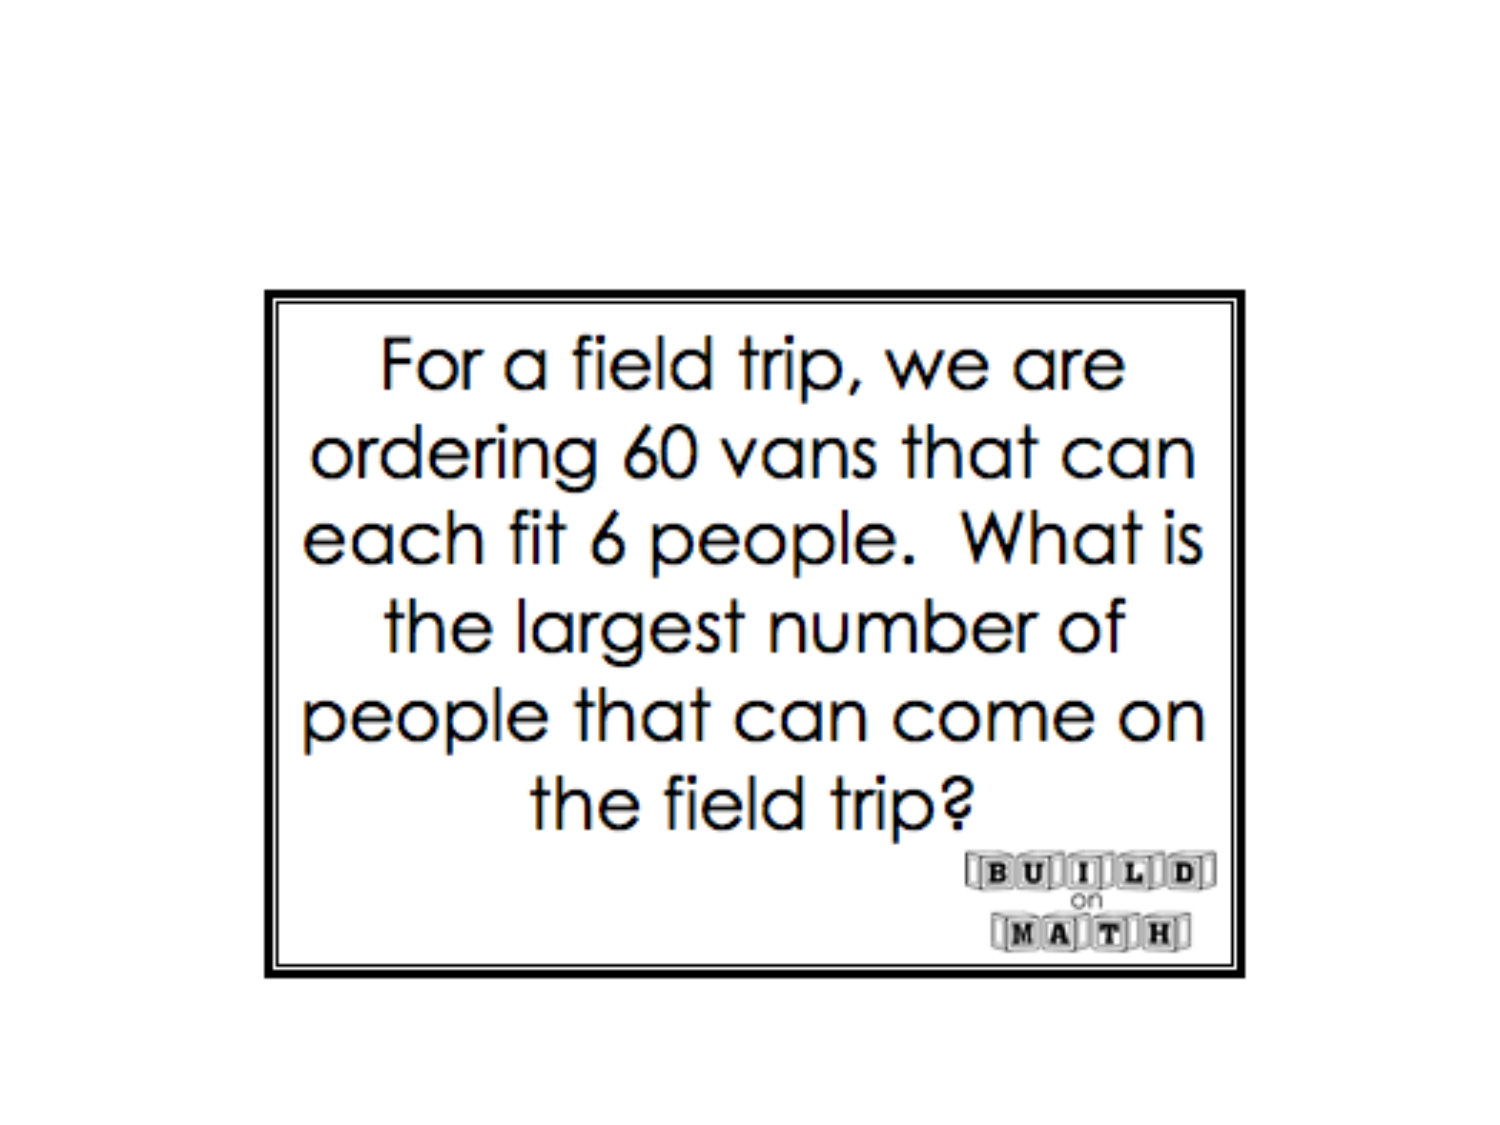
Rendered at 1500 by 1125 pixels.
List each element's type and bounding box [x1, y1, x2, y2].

list [74, 262, 1426, 1006]
